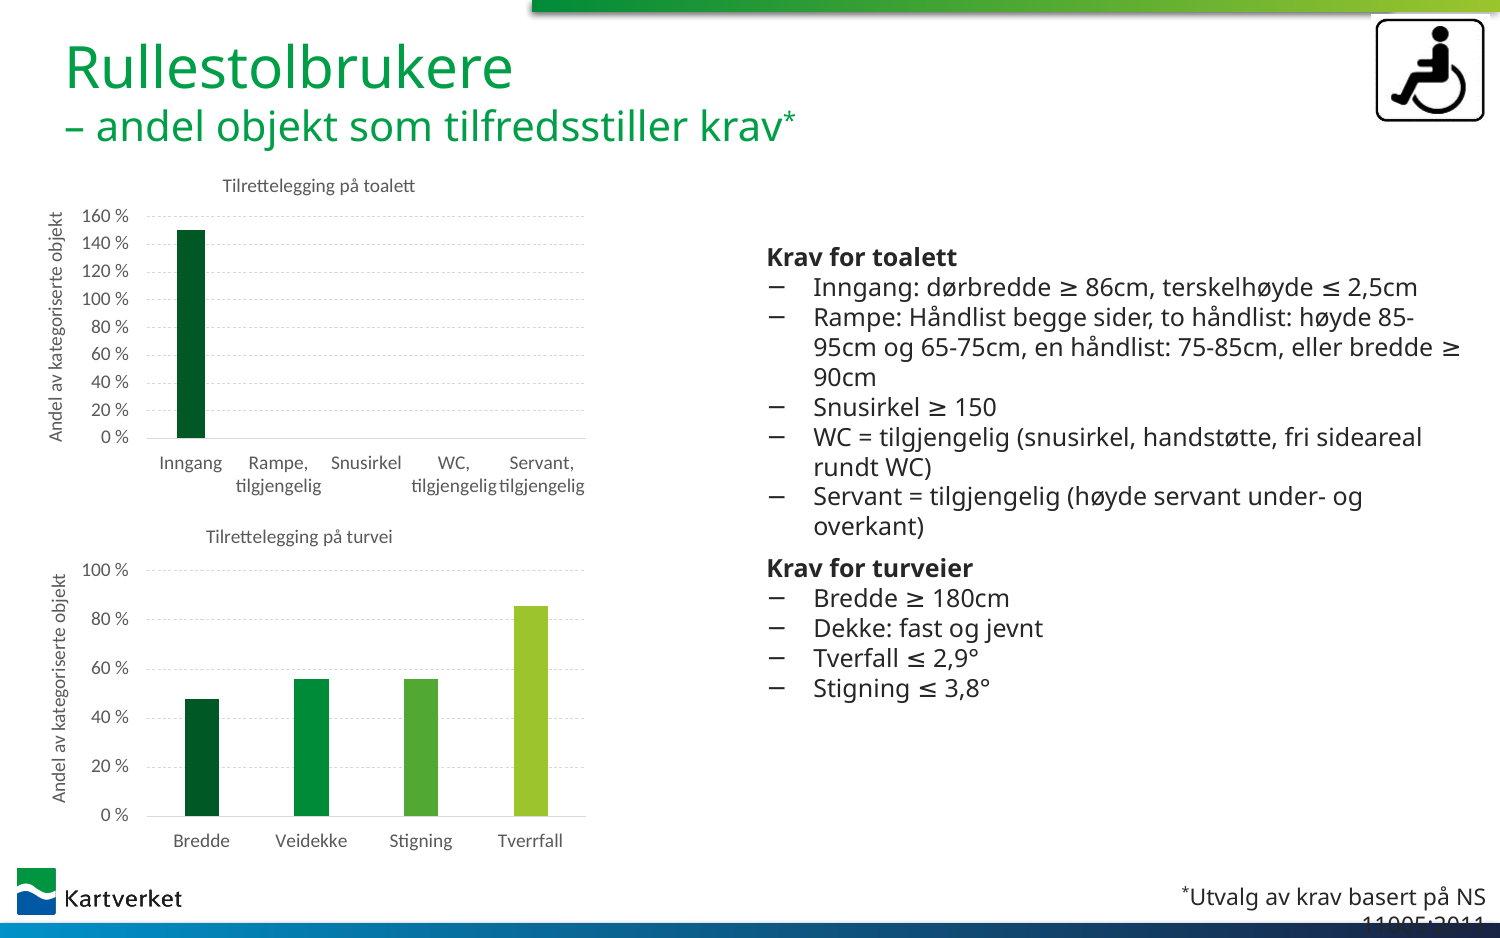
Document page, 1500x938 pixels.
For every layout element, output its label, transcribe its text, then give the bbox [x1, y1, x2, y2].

picture [41, 166, 598, 505]
picture [41, 520, 597, 859]
text_box Rullestolbrukere – andel objekt som tilfredsstiller krav* [49, 14, 1431, 158]
text_box Krav for turveier Bredde ≥ 180cm Dekke: fast og jevnt Tverfall ≤ 2,9° Stigning ≤ 3,8° [751, 545, 1483, 710]
text_box *Utvalg av krav basert på NS 11005:2011 [1068, 873, 1500, 938]
text_box Krav for toalett Inngang: dørbredde ≥ 86cm, terskelhøyde ≤ 2,5cm Rampe: Håndlist begge sider, to håndlist: høyde 85-95cm og 65-75cm, en håndlist: 75-85cm, eller bredde ≥ 90cm Snusirkel ≥ 150 WC = tilgjengelig (snusirkel, handstøtte, fri sideareal rundt WC) Servant = tilgjengelig (høyde servant under- og overkant) [751, 234, 1483, 545]
picture [1371, 13, 1491, 127]
